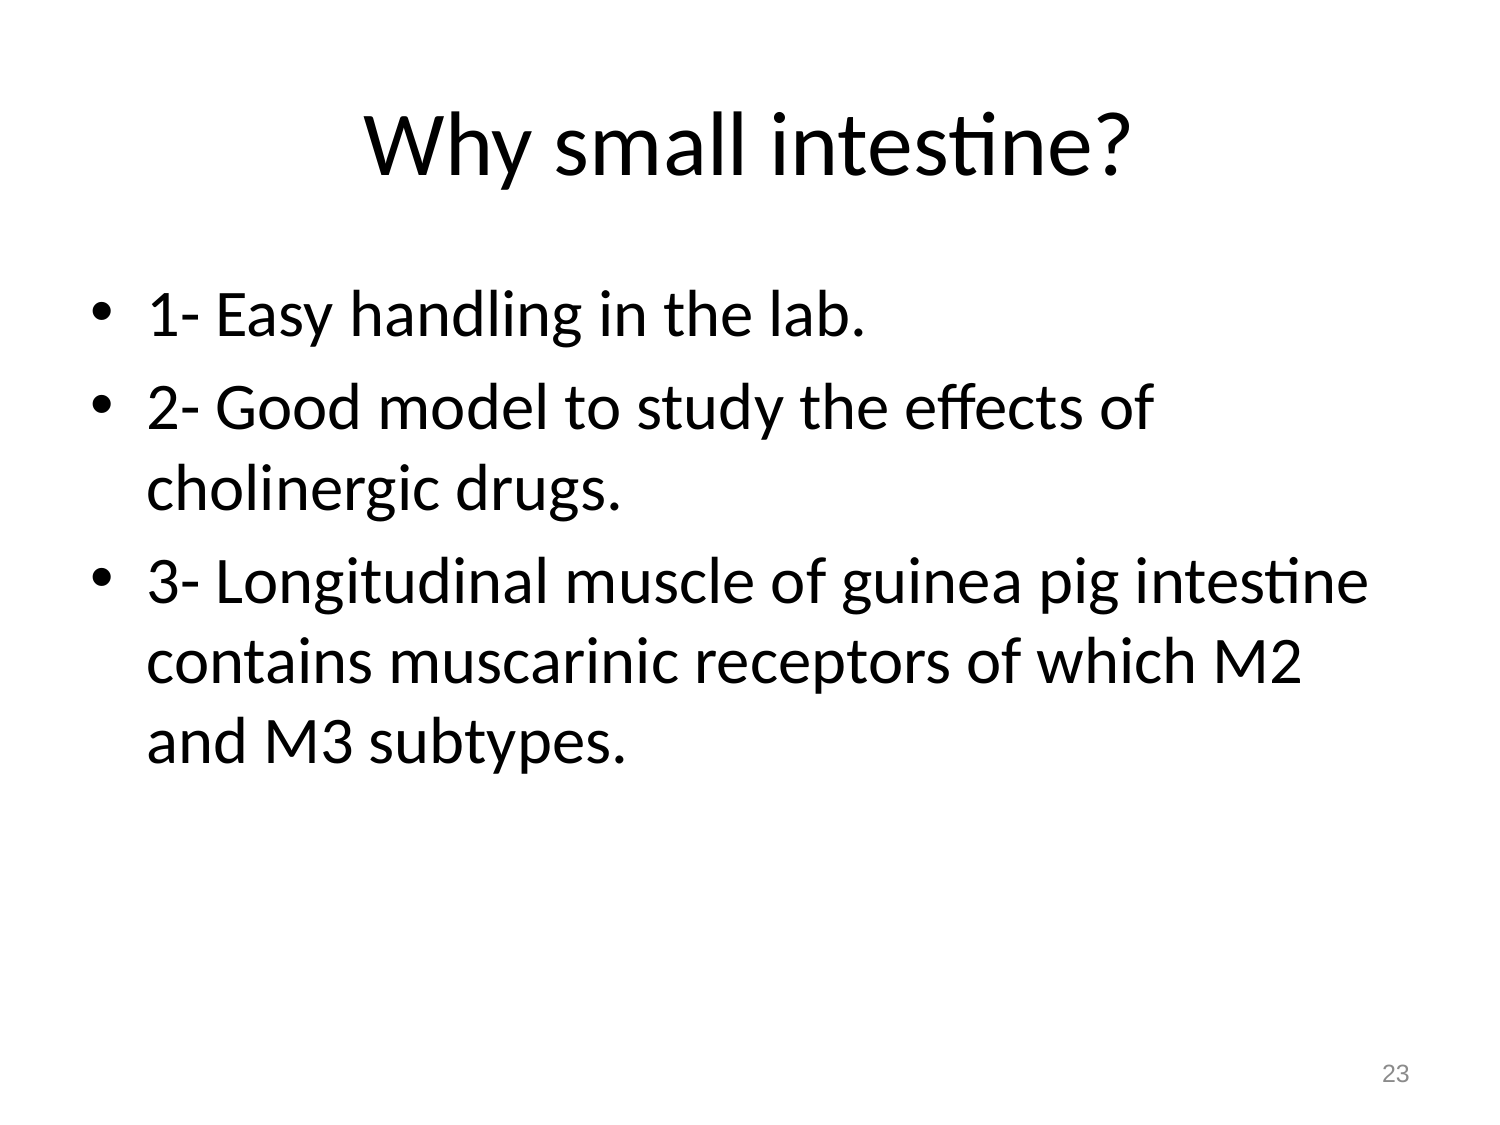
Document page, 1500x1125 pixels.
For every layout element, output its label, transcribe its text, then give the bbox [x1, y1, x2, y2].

list 1- Easy handling in the lab. 2- Good model to study the effects of cholinergic drugs. 3- Longitudinal muscle of guinea pig intestine contains muscarinic receptors of which M2 and M3 subtypes. [75, 262, 1425, 1005]
slide_number 23 [1074, 1042, 1425, 1103]
title Why small intestine? [75, 45, 1425, 233]
